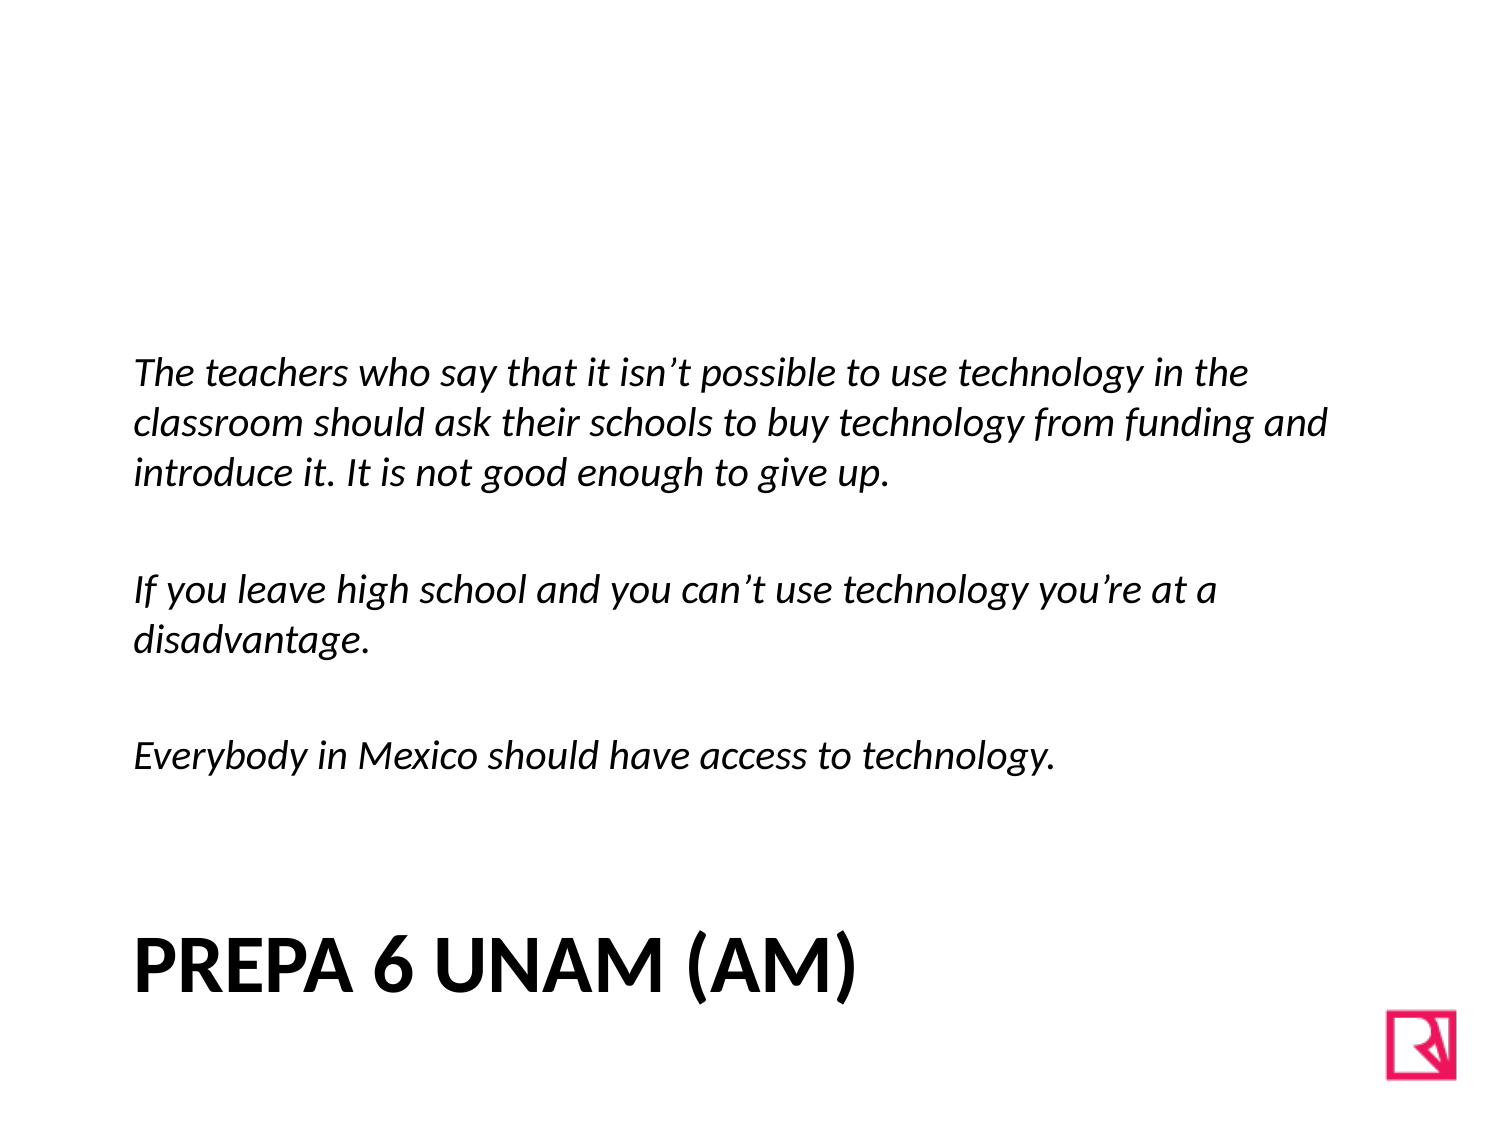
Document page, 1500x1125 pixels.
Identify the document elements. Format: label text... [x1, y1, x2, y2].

text_box The teachers who say that it isn’t possible to use technology in the classroom should ask their schools to buy technology from funding and introduce it. It is not good enough to give up. If you leave high school and you can’t use technology you’re at a disadvantage. Everybody in Mexico should have access to technology. [118, 597, 1394, 844]
picture [1375, 999, 1466, 1089]
text_box Prepa 6 unam (AM) [118, 901, 1394, 1125]
